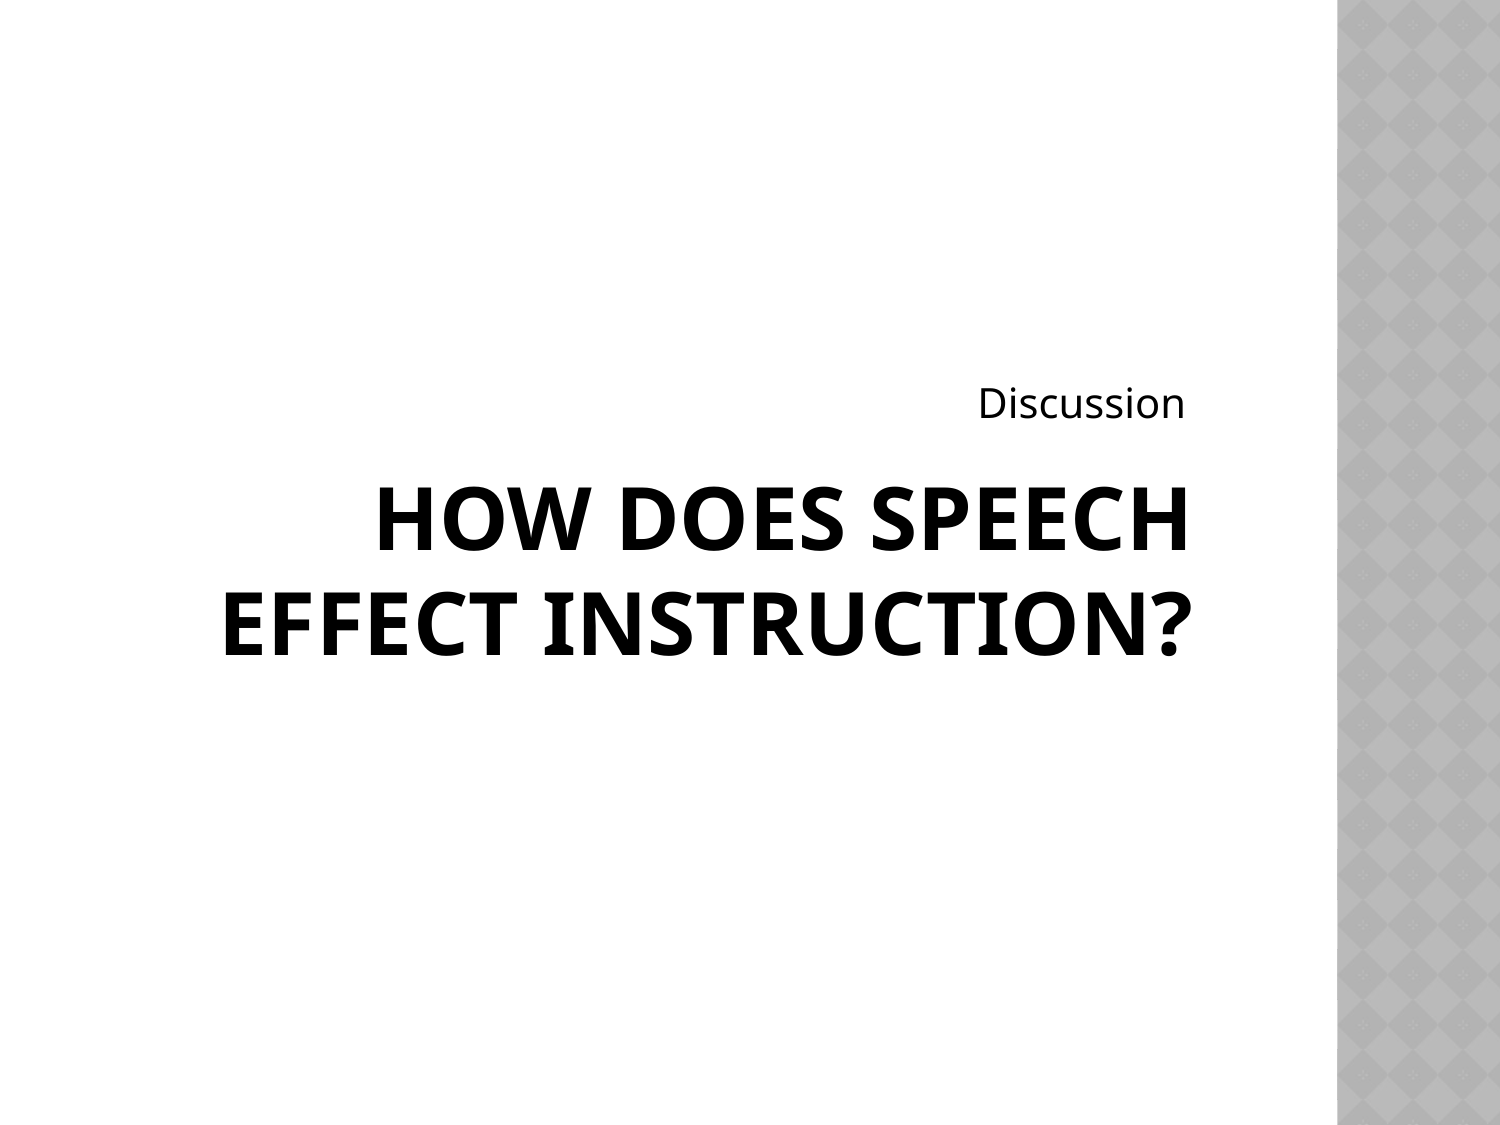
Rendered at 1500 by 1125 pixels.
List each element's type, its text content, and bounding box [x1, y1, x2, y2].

list Discussion [174, 312, 1202, 435]
title How does speech effect instruction? [174, 462, 1202, 687]
